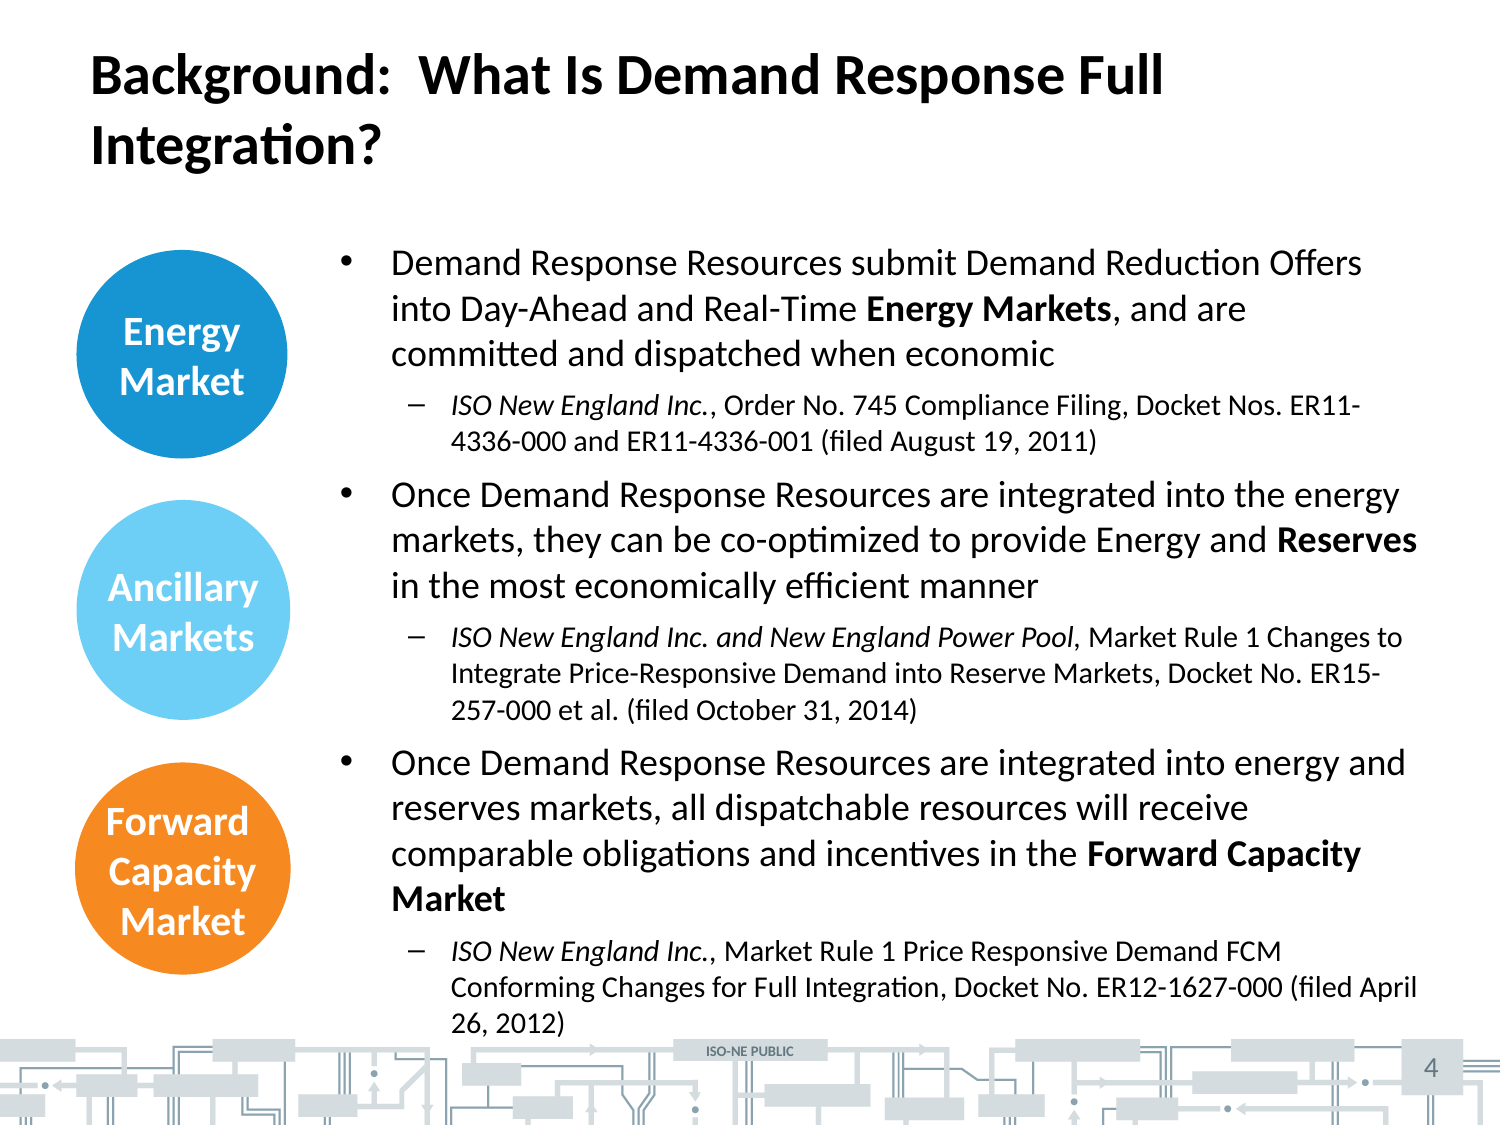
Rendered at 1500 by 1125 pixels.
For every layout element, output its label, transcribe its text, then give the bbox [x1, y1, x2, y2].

title Background: What Is Demand Response Full Integration? [75, 12, 1425, 200]
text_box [41, 762, 338, 1013]
slide_number 4 [1400, 1044, 1463, 1088]
list Demand Response Resources submit Demand Reduction Offers into Day-Ahead and Real-Time Energy Markets, and are committed and dispatched when economic ISO New England Inc., Order No. 745 Compliance Filing, Docket Nos. ER11- 4336-000 and ER11-4336-001 (filed August 19, 2011) Once Demand Response Resources are integrated into the energy markets, they can be co-optimized to provide Energy and Reserves in the most economically efficient manner ISO New England Inc. and New England Power Pool, Market Rule 1 Changes to Integrate Price-Responsive Demand into Reserve Markets, Docket No. ER15-257-000 et al. (filed October 31, 2014) Once Demand Response Resources are integrated into energy and reserves markets, all dispatchable resources will receive comparable obligations and incentives in the Forward Capacity Market ISO New England Inc., Market Rule 1 Price Responsive Demand FCM Conforming Changes for Full Integration, Docket No. ER12-1627-000 (filed April 26, 2012) [324, 229, 1438, 1050]
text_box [49, 249, 301, 499]
picture [0, 1031, 1500, 1125]
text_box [49, 499, 326, 763]
